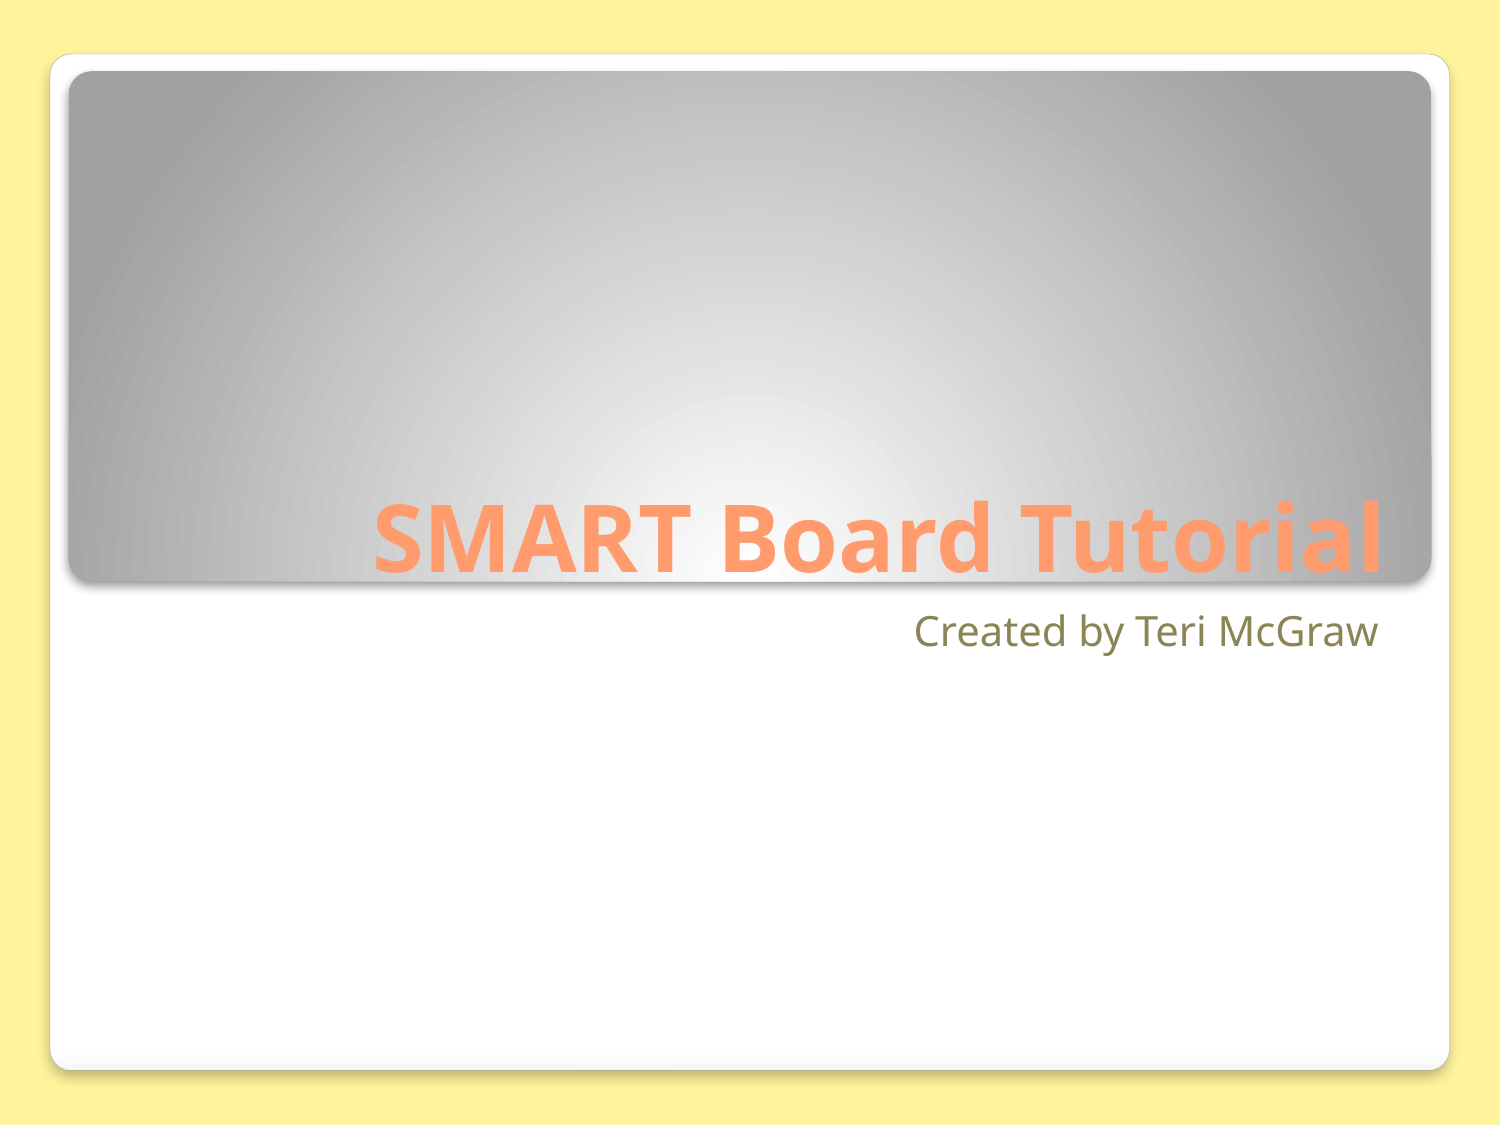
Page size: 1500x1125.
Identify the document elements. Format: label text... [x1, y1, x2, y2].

subtitle Created by Teri McGraw [118, 604, 1394, 755]
title SMART Board Tutorial [118, 298, 1394, 599]
